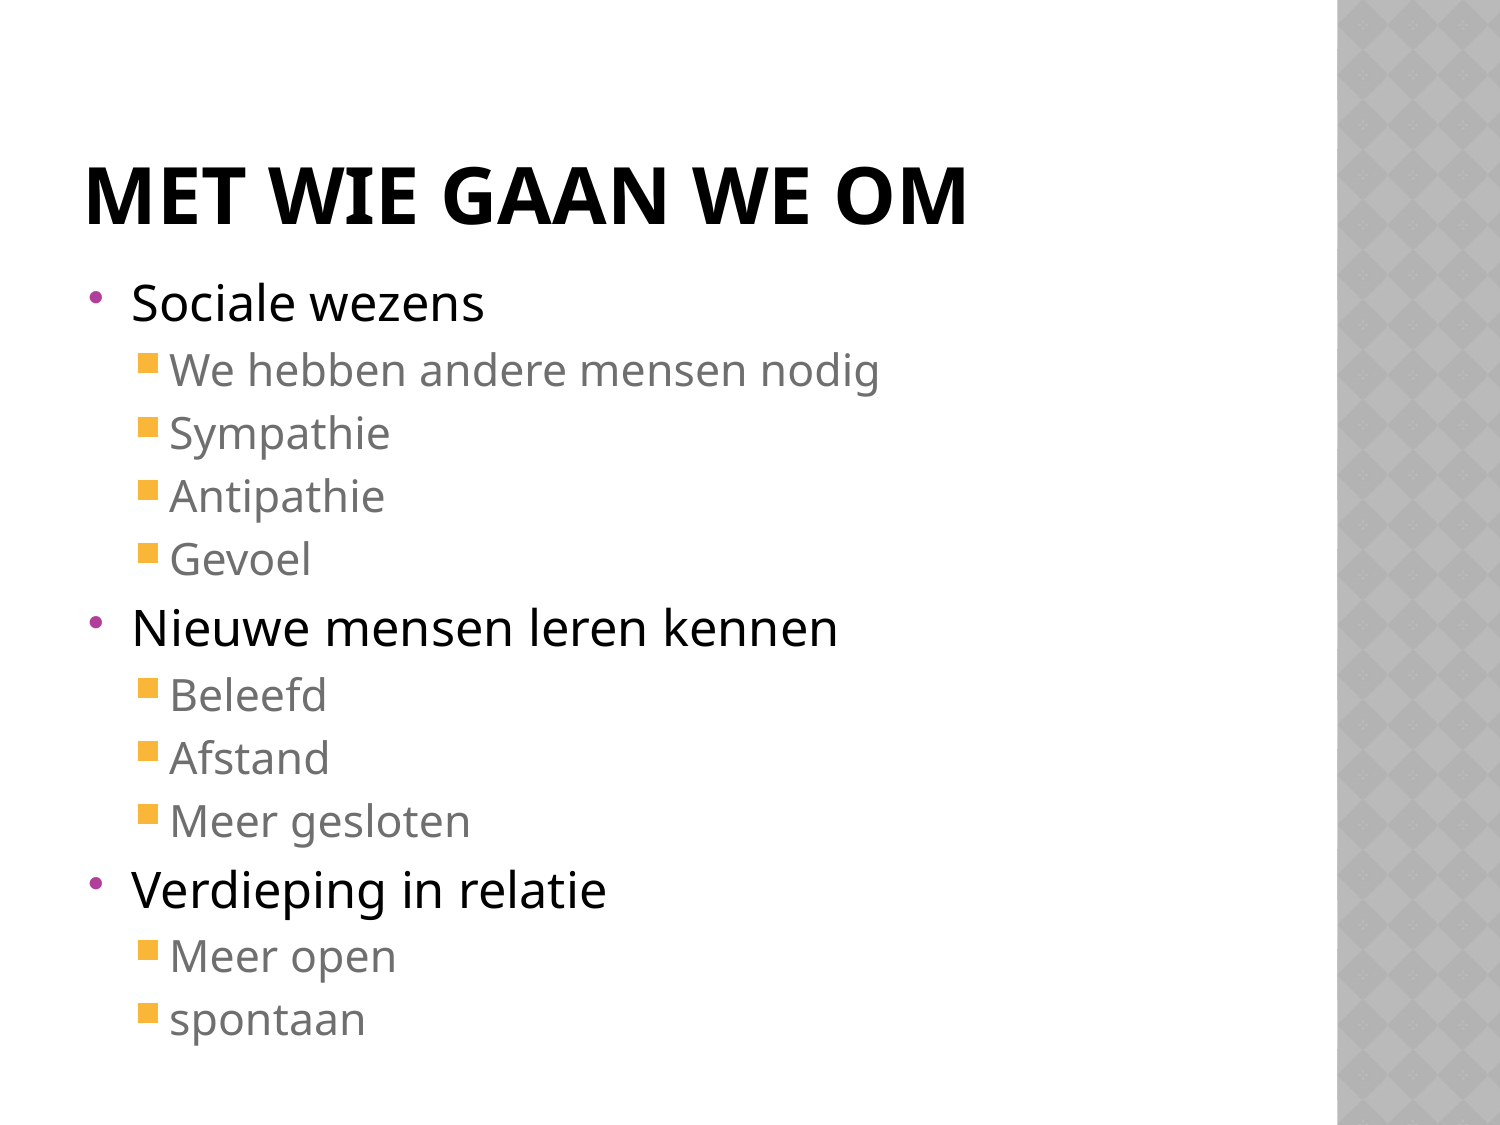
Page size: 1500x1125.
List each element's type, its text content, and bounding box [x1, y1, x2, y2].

title Met wie gaan we om [75, 52, 1263, 240]
list Sociale wezens We hebben andere mensen nodig Sympathie Antipathie Gevoel Nieuwe mensen leren kennen Beleefd Afstand Meer gesloten Verdieping in relatie Meer open spontaan [75, 264, 1263, 1059]
